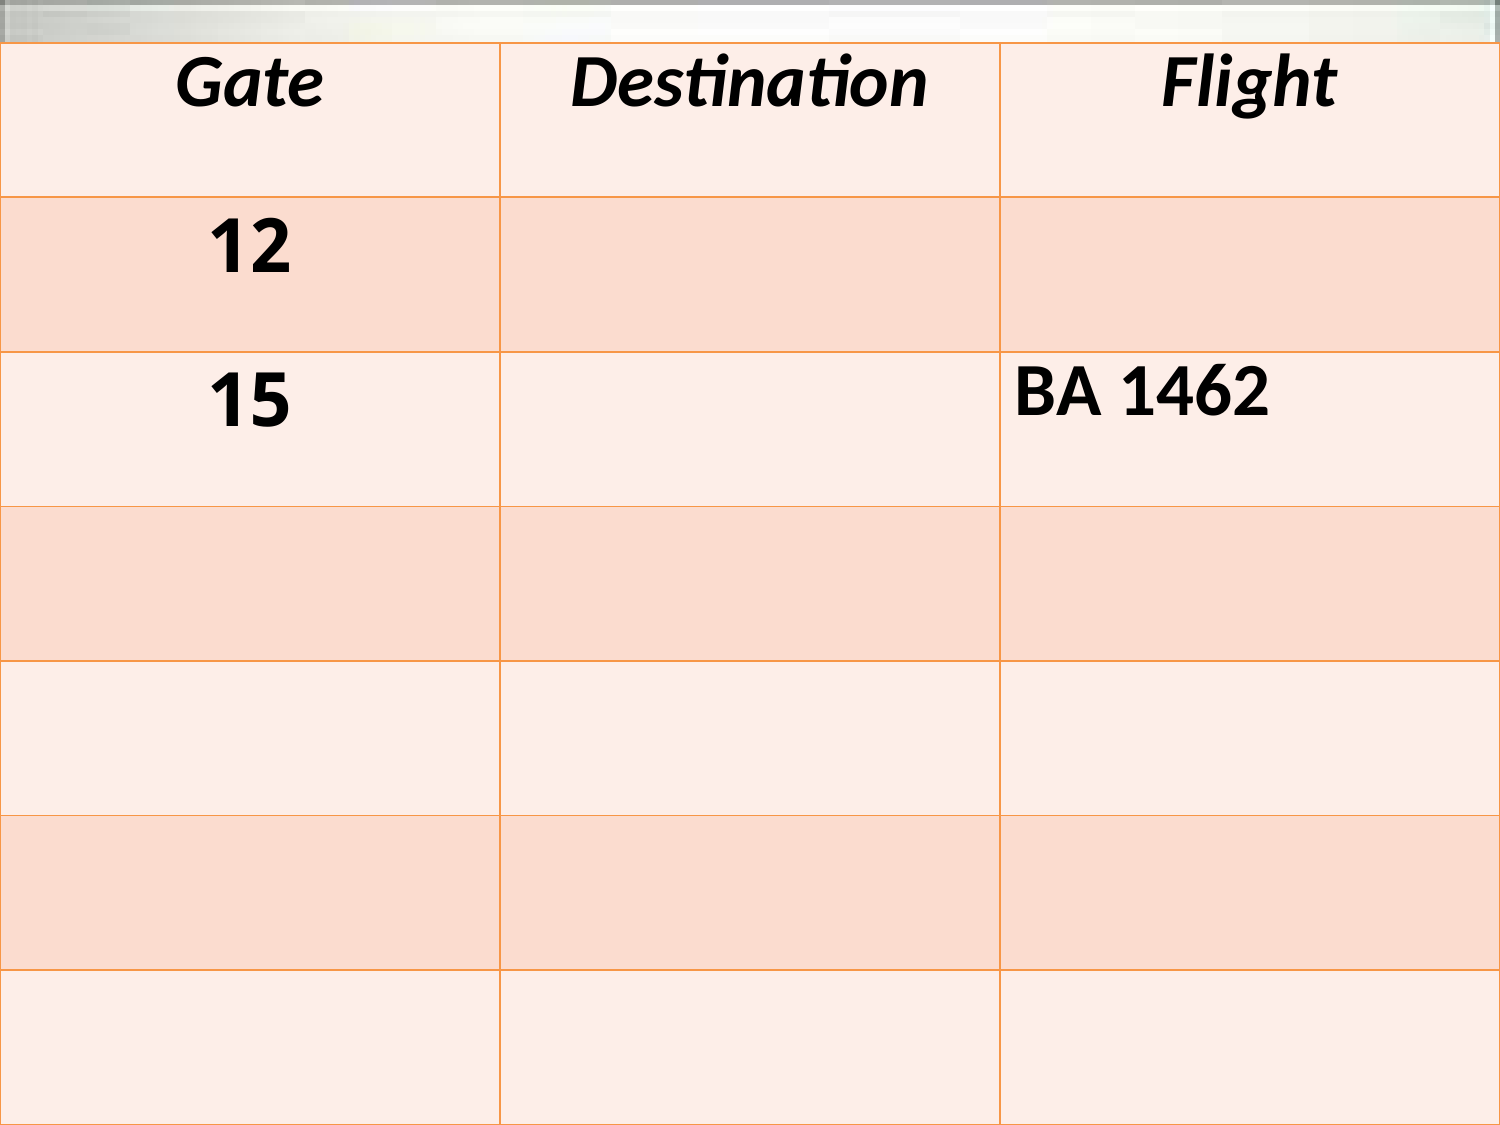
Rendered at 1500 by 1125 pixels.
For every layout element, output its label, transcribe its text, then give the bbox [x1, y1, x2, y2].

table_cell [1001, 816, 1499, 969]
table_header Flight [1001, 44, 1499, 196]
picture [0, 0, 1500, 42]
table_cell [501, 816, 999, 969]
table_cell [1, 971, 499, 1124]
table_cell 12 [1, 198, 499, 351]
table_cell [501, 507, 999, 660]
table_header Gate [1, 44, 499, 196]
table_cell [501, 198, 999, 351]
table_header Destination [501, 44, 999, 196]
table_cell [1001, 198, 1499, 351]
table_cell [1, 507, 499, 660]
table_cell [1001, 662, 1499, 815]
table_cell [1001, 971, 1499, 1124]
table_cell [501, 353, 999, 506]
table_cell [1, 816, 499, 969]
table_cell [1, 662, 499, 815]
table_cell [501, 971, 999, 1124]
table_cell [1001, 507, 1499, 660]
table_cell [501, 662, 999, 815]
table_cell BA 1462 [1001, 353, 1499, 506]
table_cell 15 [1, 353, 499, 506]
